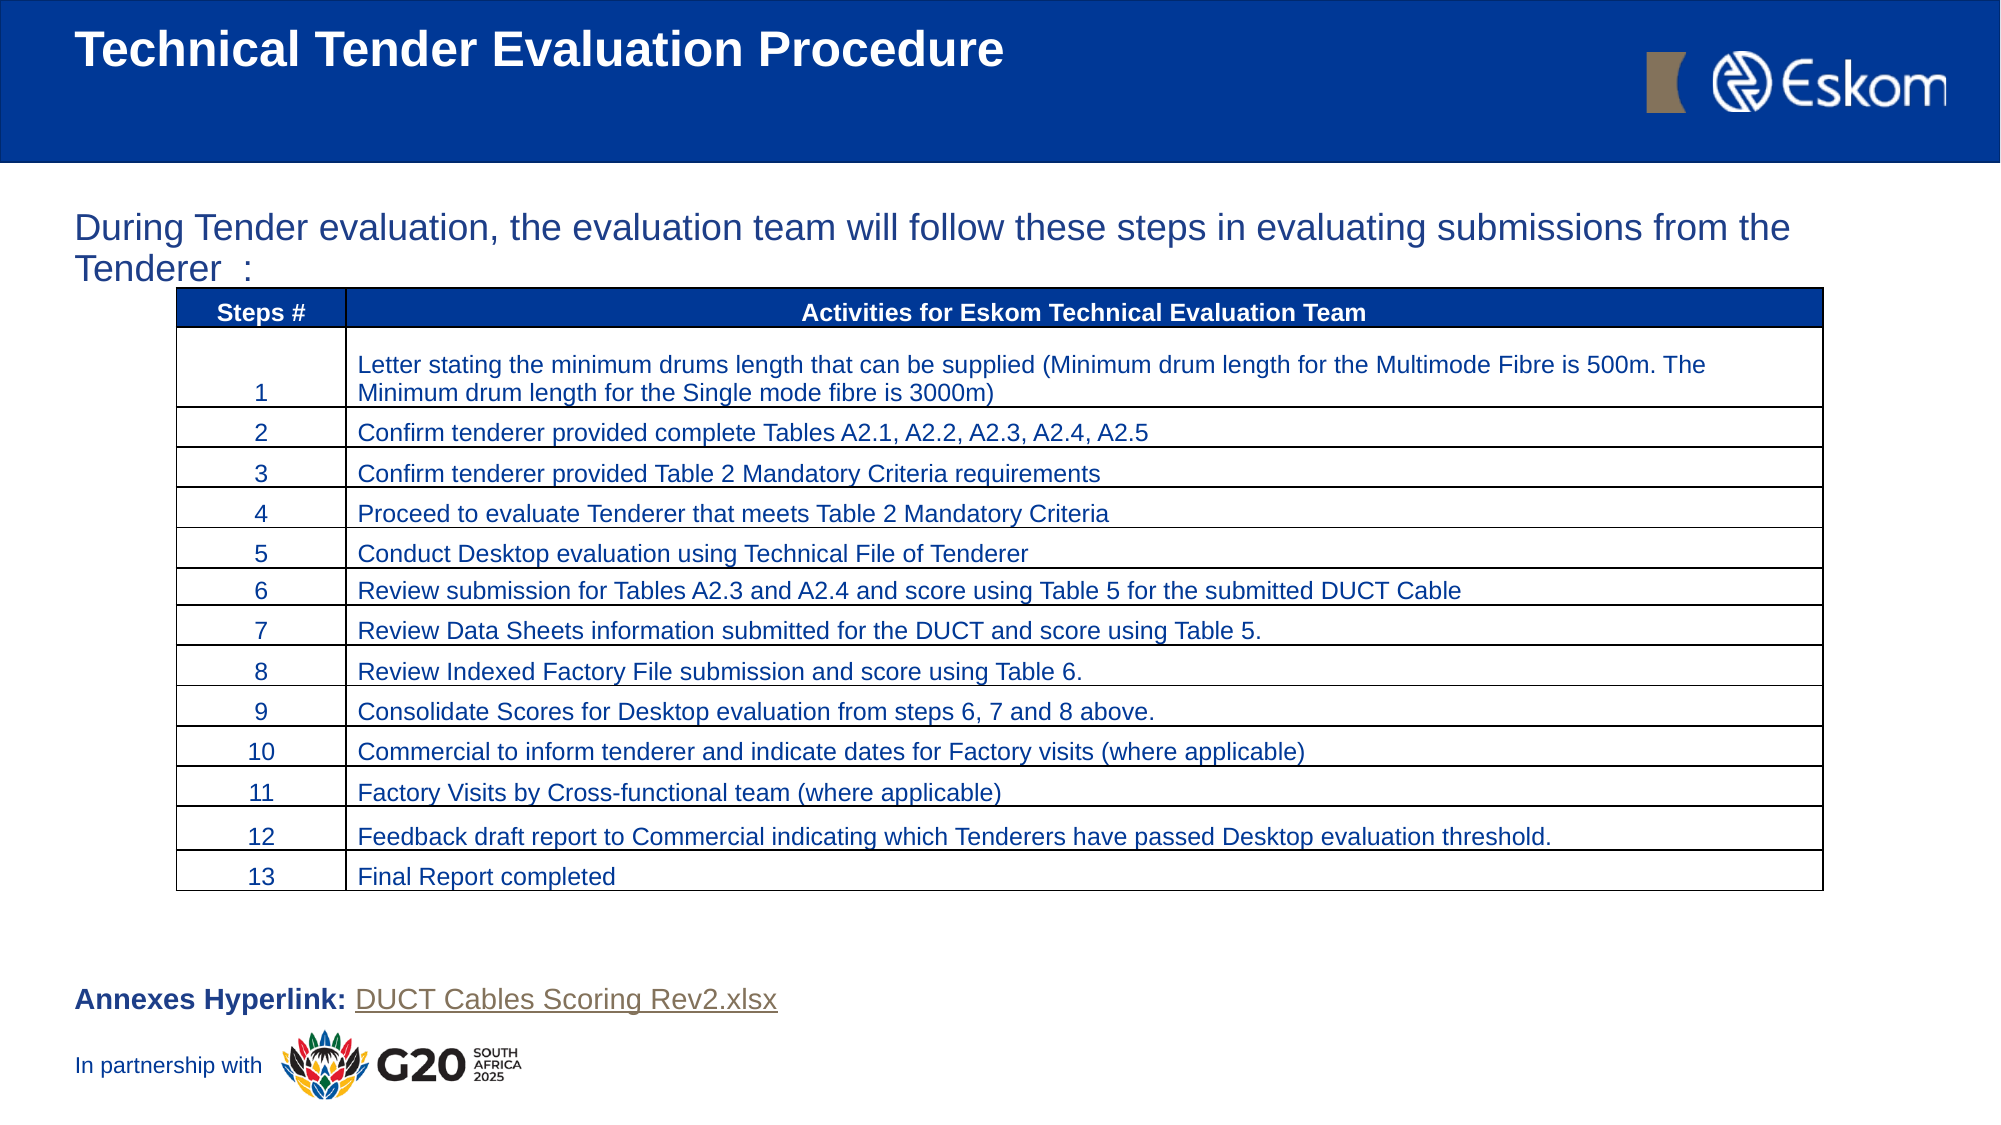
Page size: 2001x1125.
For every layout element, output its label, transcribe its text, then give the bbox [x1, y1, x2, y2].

table_cell Factory Visits by Cross-functional team (where applicable) [347, 767, 1822, 805]
table_cell Review Data Sheets information submitted for the DUCT and score using Table 5. [347, 606, 1822, 644]
table_cell 9 [177, 686, 345, 725]
table_cell Commercial to inform tenderer and indicate dates for Factory visits (where applicable) [347, 727, 1822, 765]
table_header Activities for Eskom Technical Evaluation Team [347, 289, 1822, 326]
table_cell 6 [177, 569, 345, 604]
list During Tender evaluation, the evaluation team will follow these steps in evaluating submissions from the Tenderer : Annexes Hyperlink: DUCT Cables Scoring Rev2.xlsx [59, 200, 1927, 1092]
table_cell 13 [177, 851, 345, 890]
table_cell Final Report completed [347, 851, 1822, 890]
table_cell 12 [177, 807, 345, 849]
table_cell 4 [177, 488, 345, 527]
table_header Steps # [177, 289, 345, 326]
table_cell Review Indexed Factory File submission and score using Table 6. [347, 646, 1822, 685]
table_cell Conduct Desktop evaluation using Technical File of Tenderer [347, 528, 1822, 567]
title Technical Tender Evaluation Procedure [59, 33, 1620, 128]
picture [280, 1092, 526, 1100]
table_cell Confirm tenderer provided Table 2 Mandatory Criteria requirements [347, 448, 1822, 486]
table_cell 8 [177, 646, 345, 685]
table_cell 7 [177, 606, 345, 644]
table_cell Proceed to evaluate Tenderer that meets Table 2 Mandatory Criteria [347, 488, 1822, 527]
table_cell Confirm tenderer provided complete Tables A2.1, A2.2, A2.3, A2.4, A2.5 [347, 408, 1822, 446]
table_cell 3 [177, 448, 345, 486]
table_cell Feedback draft report to Commercial indicating which Tenderers have passed Desktop evaluation threshold. [347, 807, 1822, 849]
table_cell Letter stating the minimum drums length that can be supplied (Minimum drum length for the Multimode Fibre is 500m. The Minimum drum length for the Single mode fibre is 3000m) [347, 328, 1822, 406]
table_cell 1 [177, 328, 345, 406]
table_cell 10 [177, 727, 345, 765]
table_cell 5 [177, 528, 345, 567]
table_cell 2 [177, 408, 345, 446]
table_cell Consolidate Scores for Desktop evaluation from steps 6, 7 and 8 above. [347, 686, 1822, 725]
table_cell Review submission for Tables A2.3 and A2.4 and score using Table 5 for the submitted DUCT Cable [347, 569, 1822, 604]
table_cell 11 [177, 767, 345, 805]
